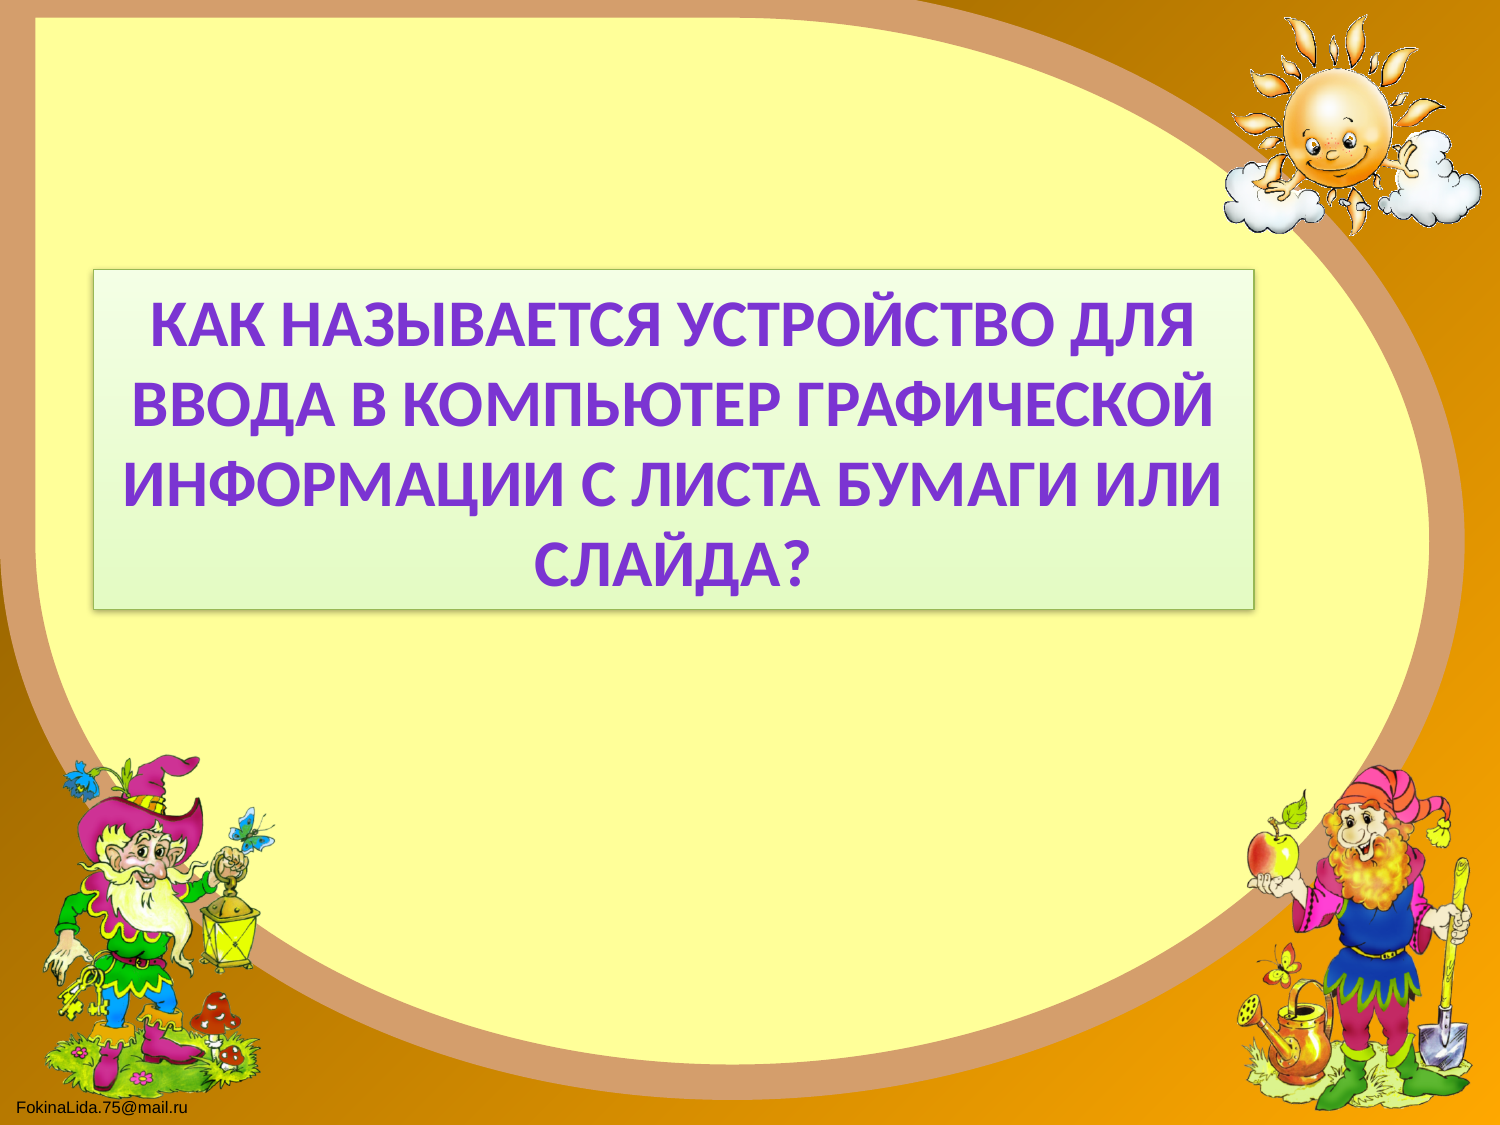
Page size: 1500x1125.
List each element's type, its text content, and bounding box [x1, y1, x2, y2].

picture [1234, 763, 1473, 1113]
text_box Как называется устройство для ввода в компьютер графической информации с листа бумаги или слайда? [93, 269, 1255, 610]
picture [1214, 0, 1500, 244]
picture [41, 751, 276, 1101]
